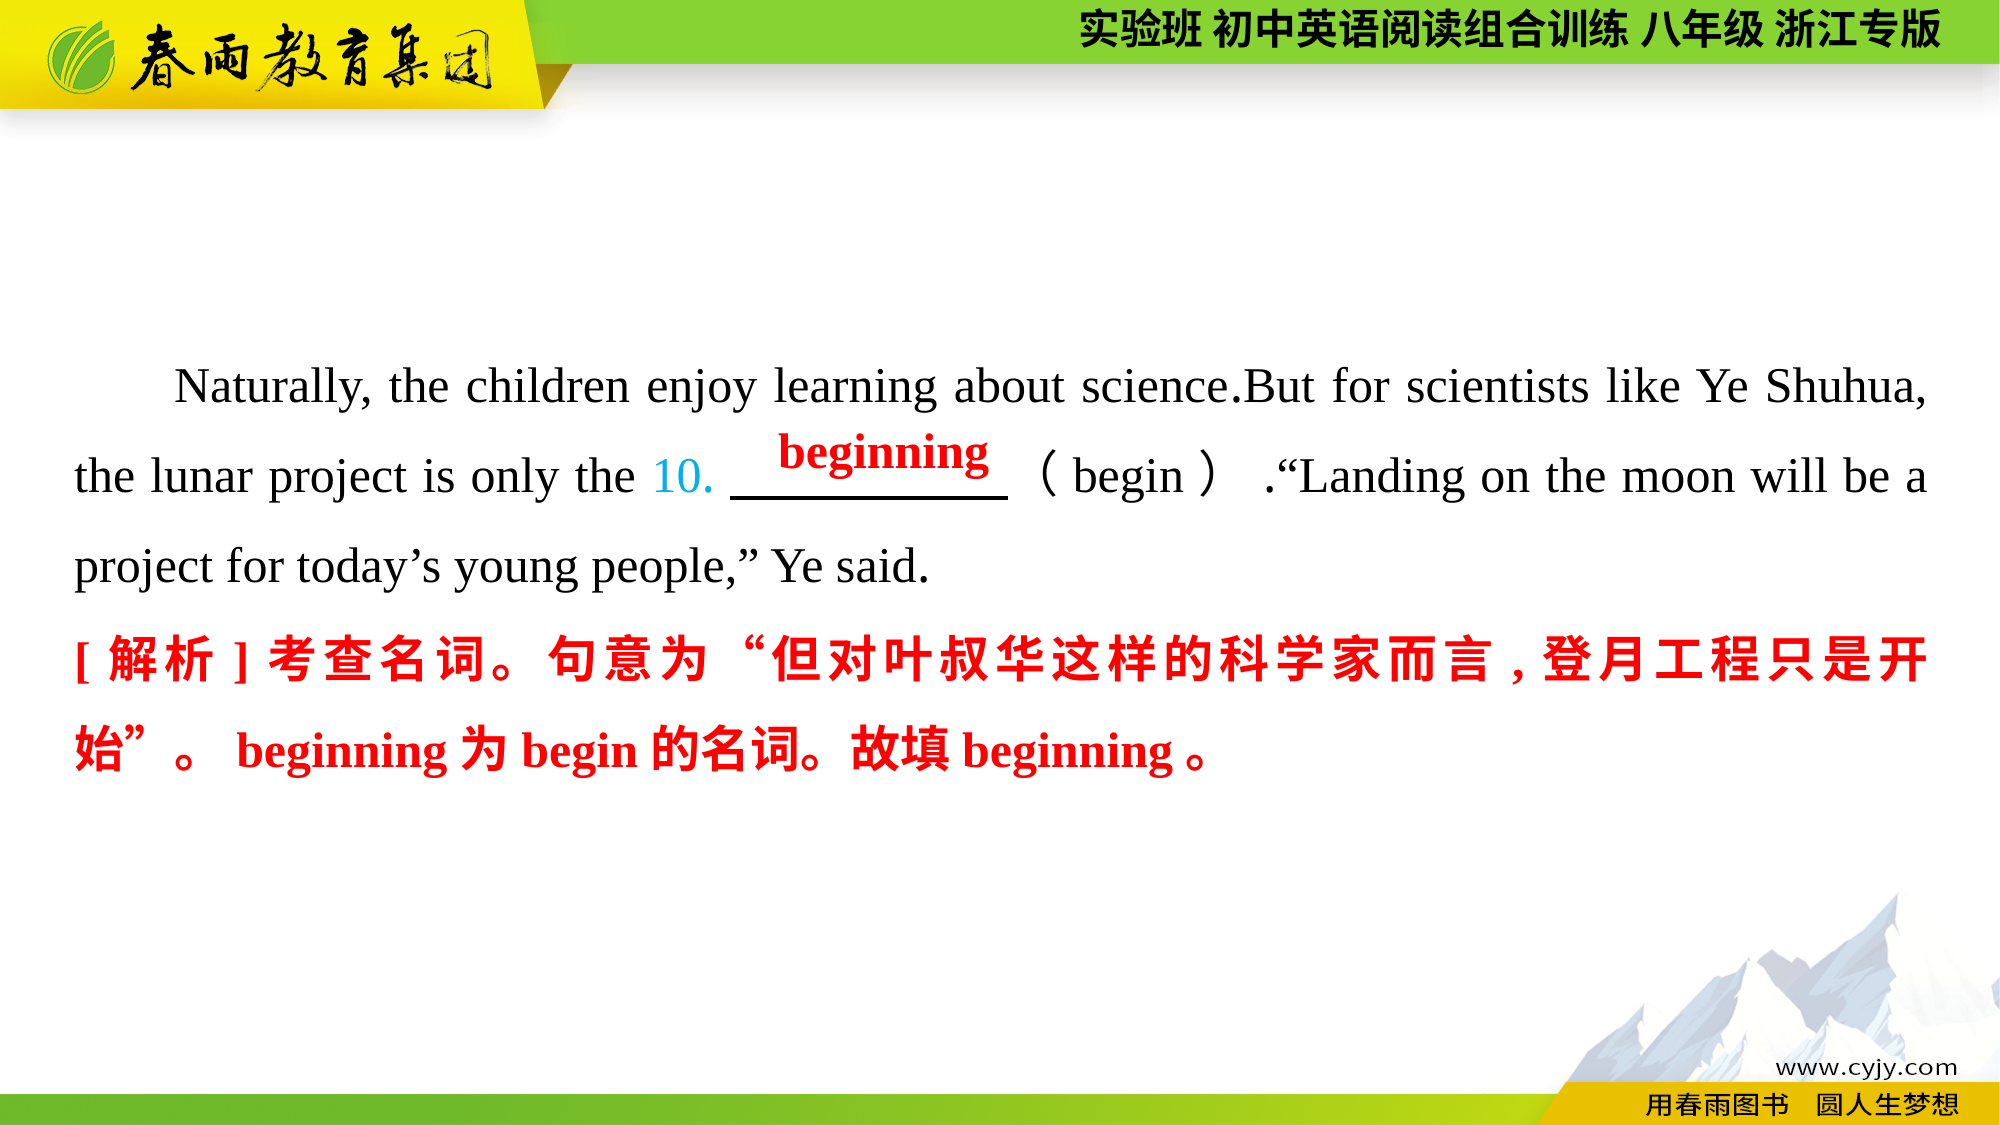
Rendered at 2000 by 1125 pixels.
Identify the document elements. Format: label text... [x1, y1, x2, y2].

text_box [解析]考查名词。句意为“但对叶叔华这样的科学家而言,登月工程只是开始”。beginning为begin的名词。故填beginning。 [59, 603, 1944, 785]
text_box beginning [763, 411, 1005, 486]
list Naturally, the children enjoy learning about science.But for scientists like Ye Shuhua, the lunar project is only the 10. （begin）.“Landing on the moon will be a project for today’s young people,” Ye said. [59, 314, 1944, 603]
picture [0, 0, 2000, 1125]
